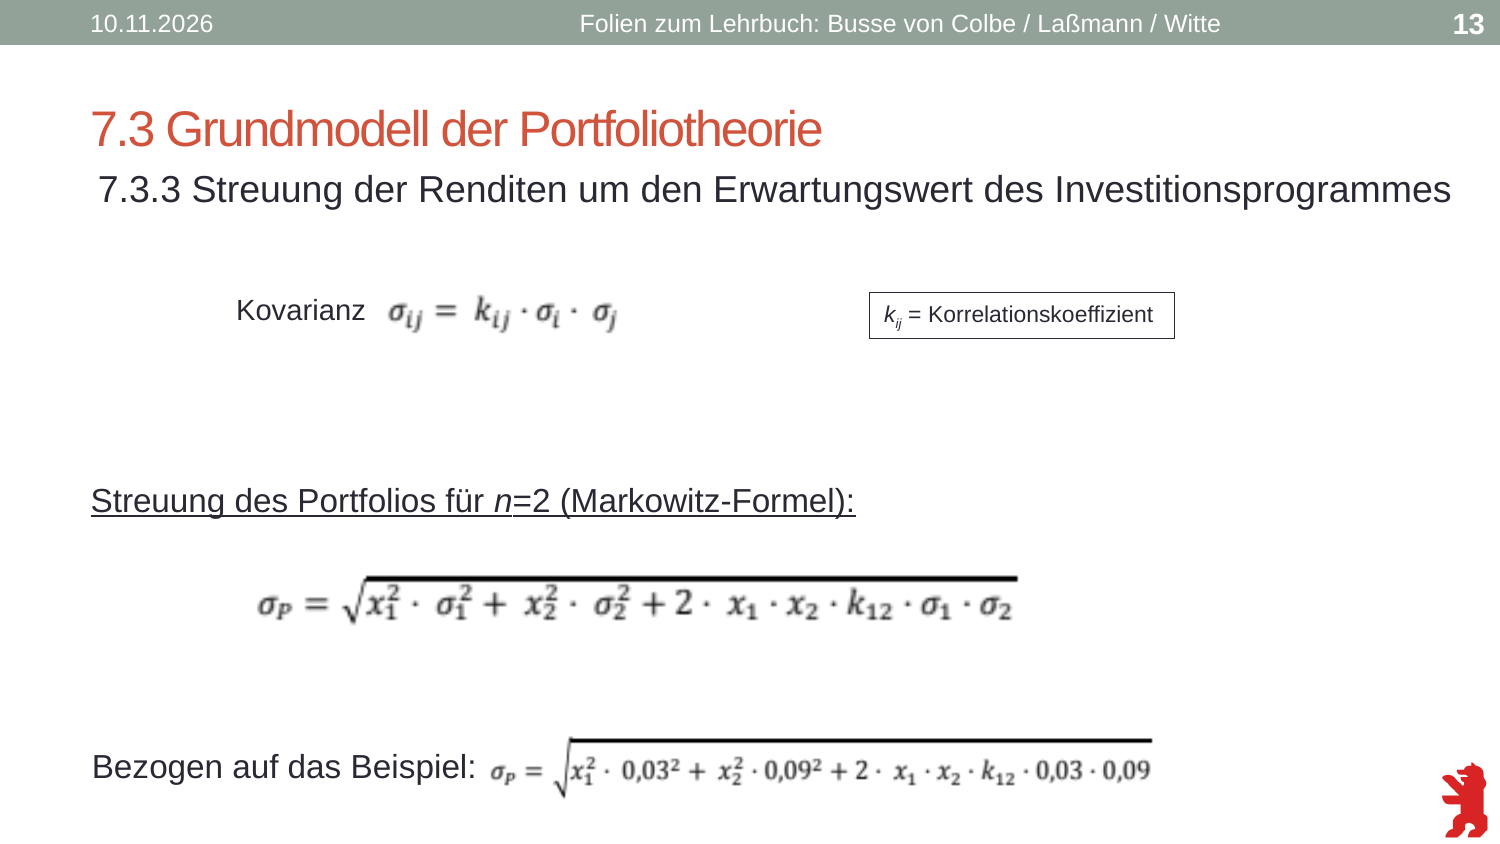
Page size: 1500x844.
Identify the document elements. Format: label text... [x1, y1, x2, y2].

text_box Kovarianz [221, 283, 357, 334]
footer Folien zum Lehrbuch: Busse von Colbe / Laßmann / Witte [562, 2, 1238, 43]
text_box Bezogen auf das Beispiel: [77, 738, 456, 793]
picture [1434, 760, 1500, 844]
picture [220, 528, 1057, 691]
text_box Streuung des Portfolios für n=2 (Markowitz-Formel): [75, 472, 871, 527]
slide_number 13 [1325, 2, 1500, 43]
picture [459, 715, 1179, 832]
title 7.3 Grundmodell der Portfoliotheorie [75, 65, 1425, 188]
text_box 7.3.3 Streuung der Renditen um den Erwartungswert des Investitionsprogrammes [83, 157, 1468, 217]
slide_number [75, 2, 550, 43]
picture [360, 241, 650, 386]
text_box kij = Korrelationskoeffizient [869, 292, 1175, 339]
